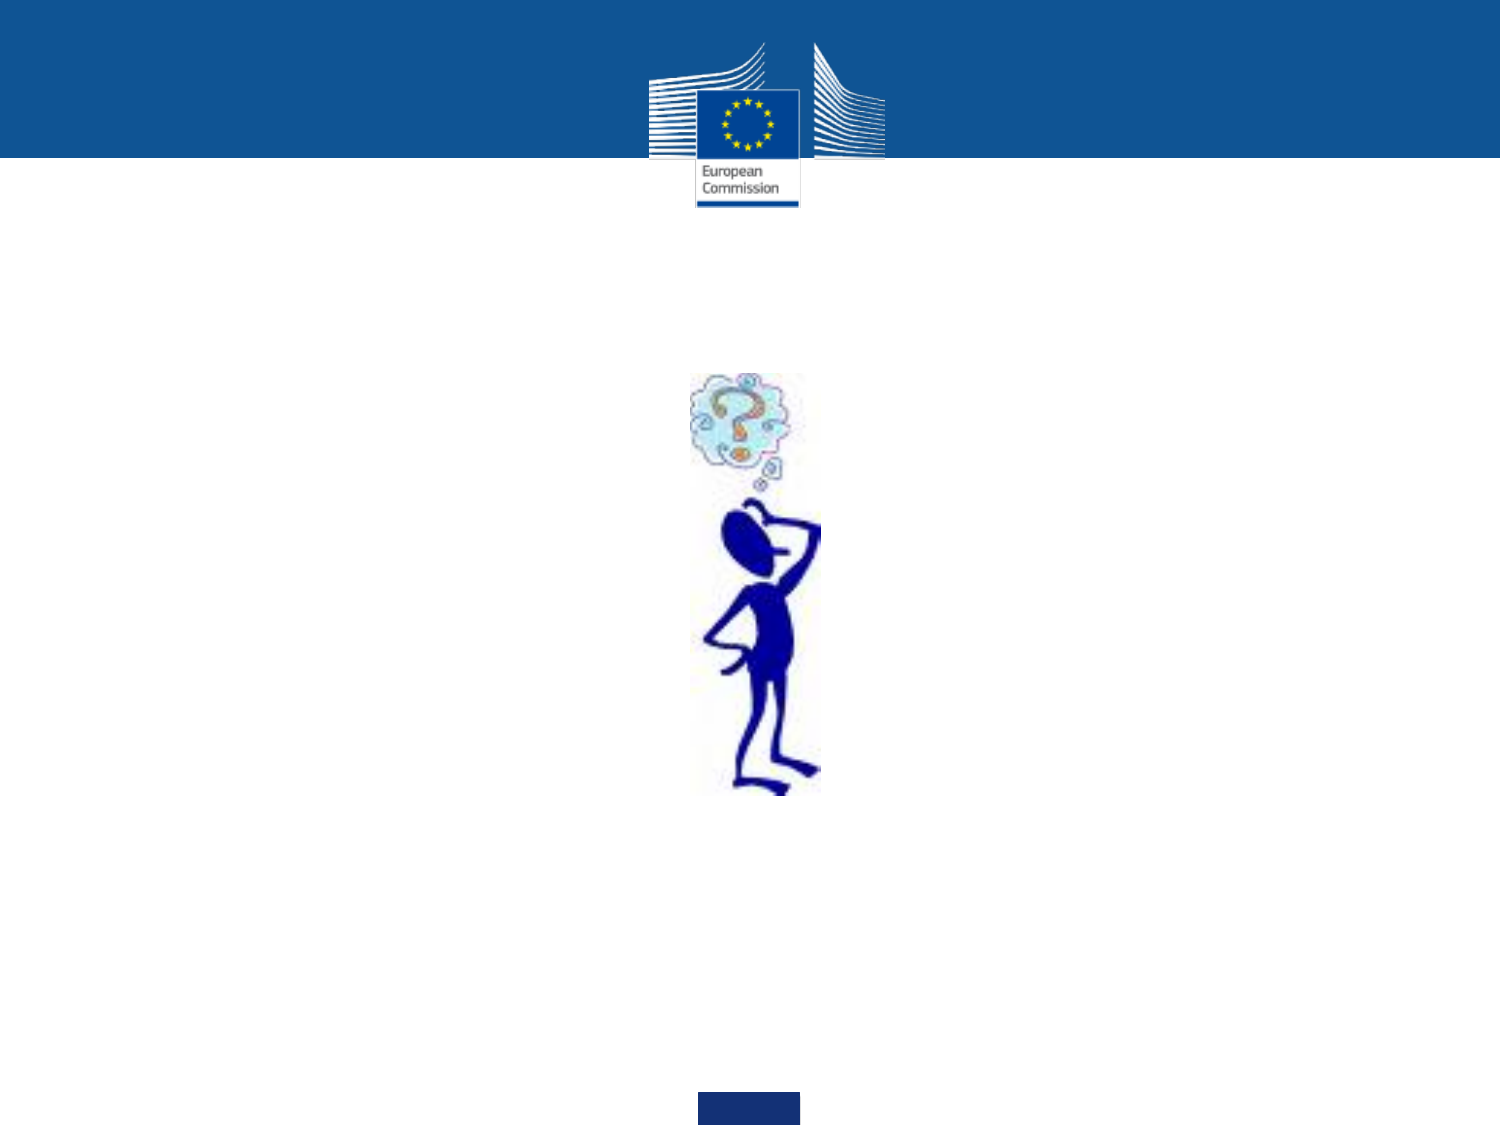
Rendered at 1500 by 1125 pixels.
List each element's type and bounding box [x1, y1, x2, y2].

picture [649, 42, 885, 208]
list [689, 373, 822, 796]
